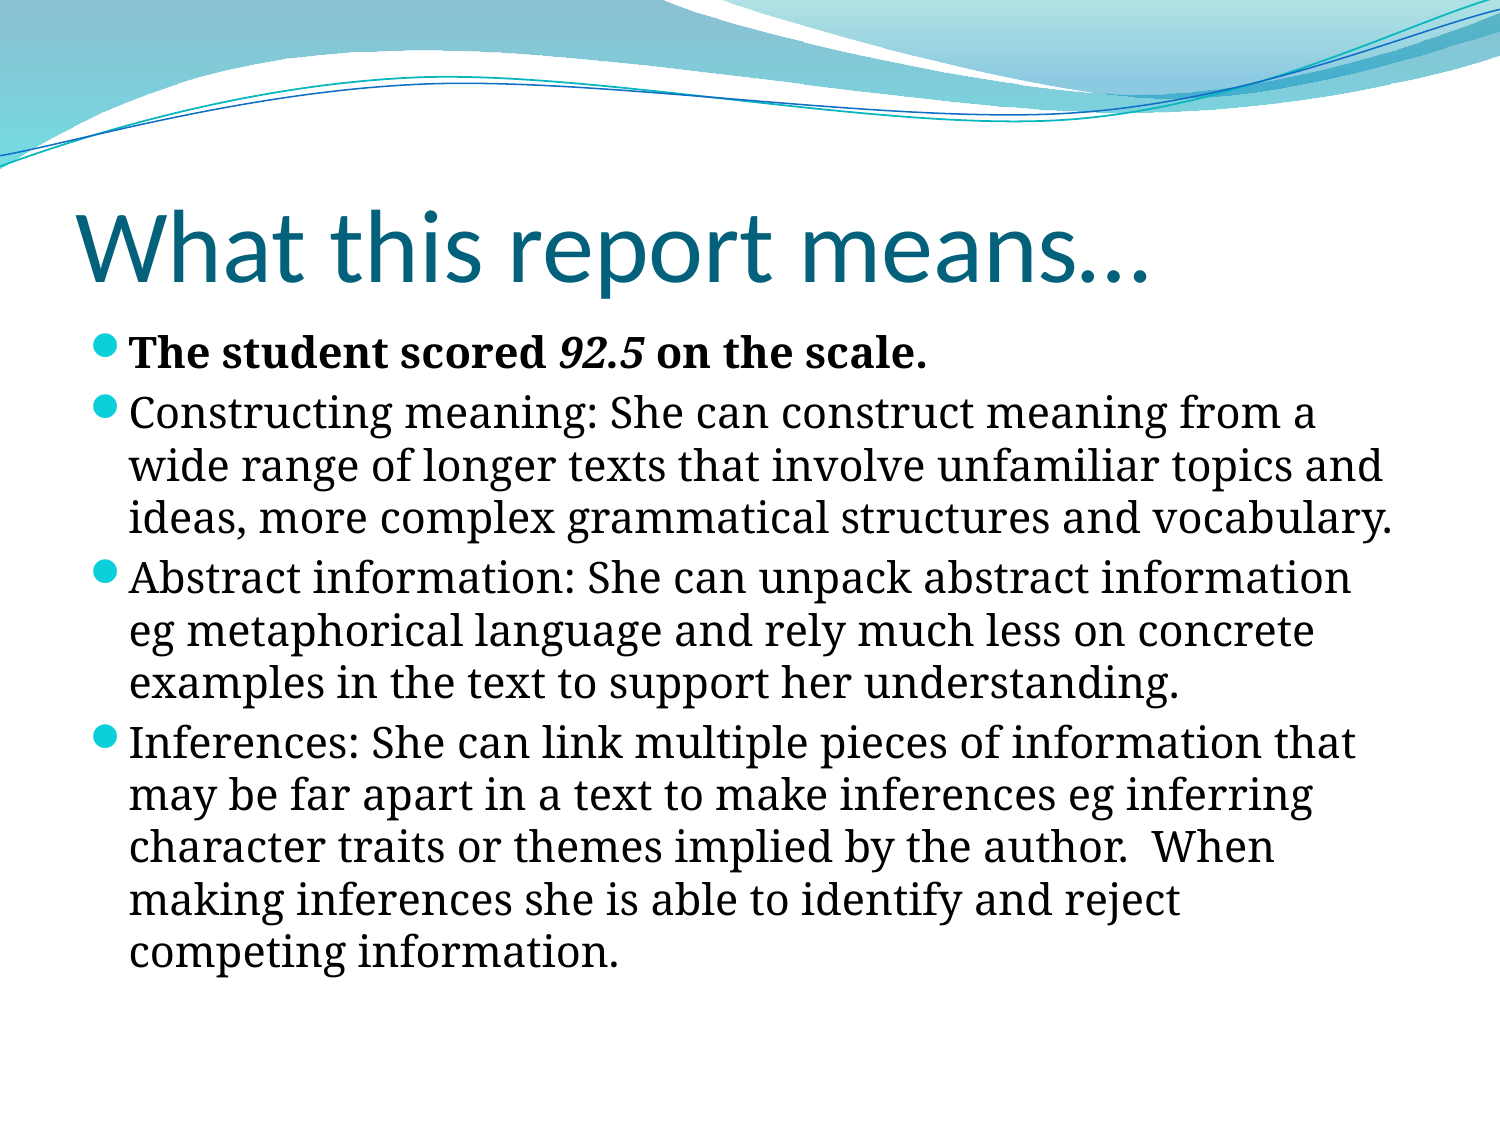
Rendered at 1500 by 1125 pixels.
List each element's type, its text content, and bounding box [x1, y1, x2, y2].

title What this report means… [75, 115, 1425, 303]
list The student scored 92.5 on the scale. Constructing meaning: She can construct meaning from a wide range of longer texts that involve unfamiliar topics and ideas, more complex grammatical structures and vocabulary. Abstract information: She can unpack abstract information eg metaphorical language and rely much less on concrete examples in the text to support her understanding. Inferences: She can link multiple pieces of information that may be far apart in a text to make inferences eg inferring character traits or themes implied by the author. When making inferences she is able to identify and reject competing information. [75, 317, 1425, 1038]
